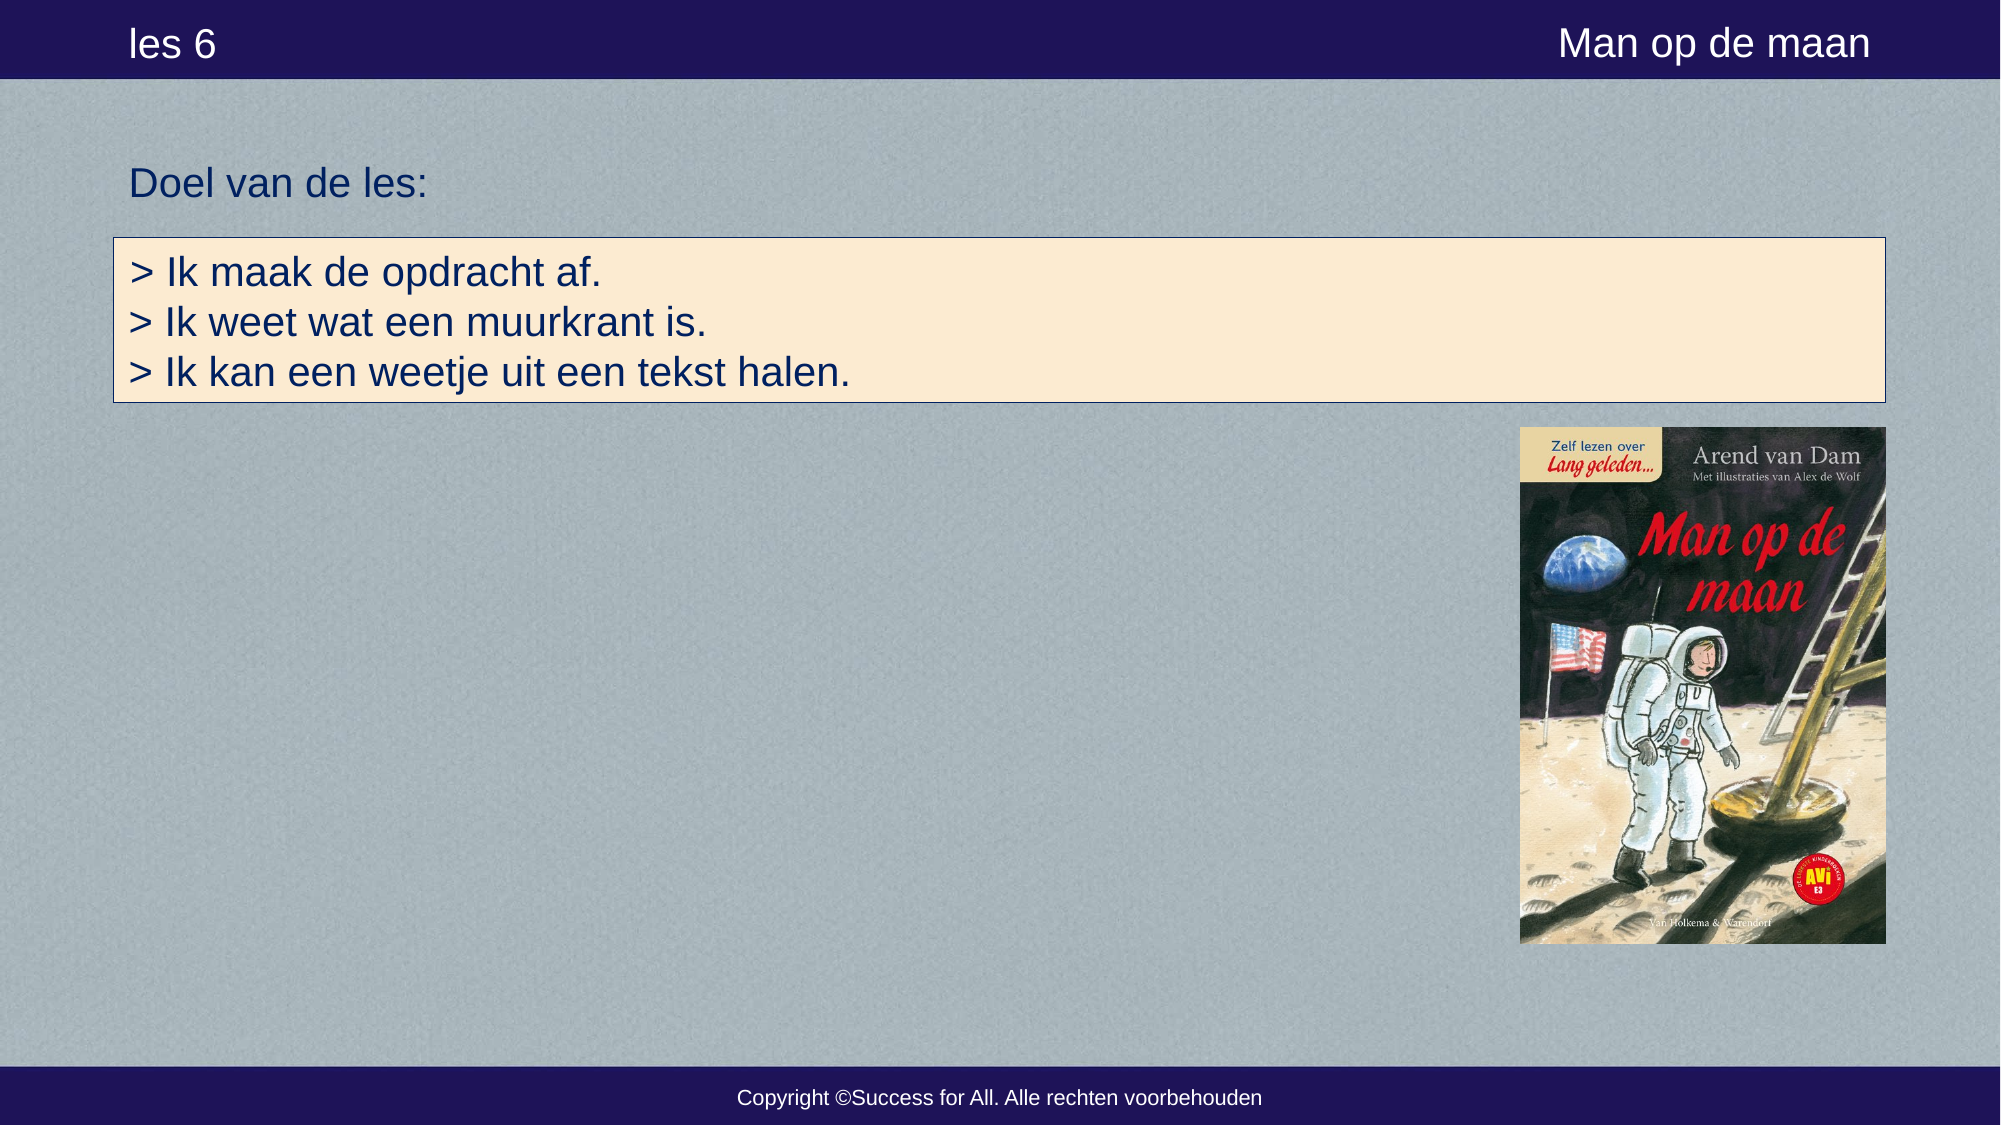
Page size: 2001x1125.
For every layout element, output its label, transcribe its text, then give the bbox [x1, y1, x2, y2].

text_box > Ik maak de opdracht af. > Ik weet wat een muurkrant is. > Ik kan een weetje uit een tekst halen. [113, 237, 1886, 403]
picture [0, 0, 2001, 1125]
text_box Man op de maan [999, 8, 1886, 73]
text_box les 6 [114, 9, 354, 75]
text_box Doel van de les: [113, 148, 1635, 214]
text_box Copyright ©Success for All. Alle rechten voorbehouden [0, 1076, 2000, 1125]
